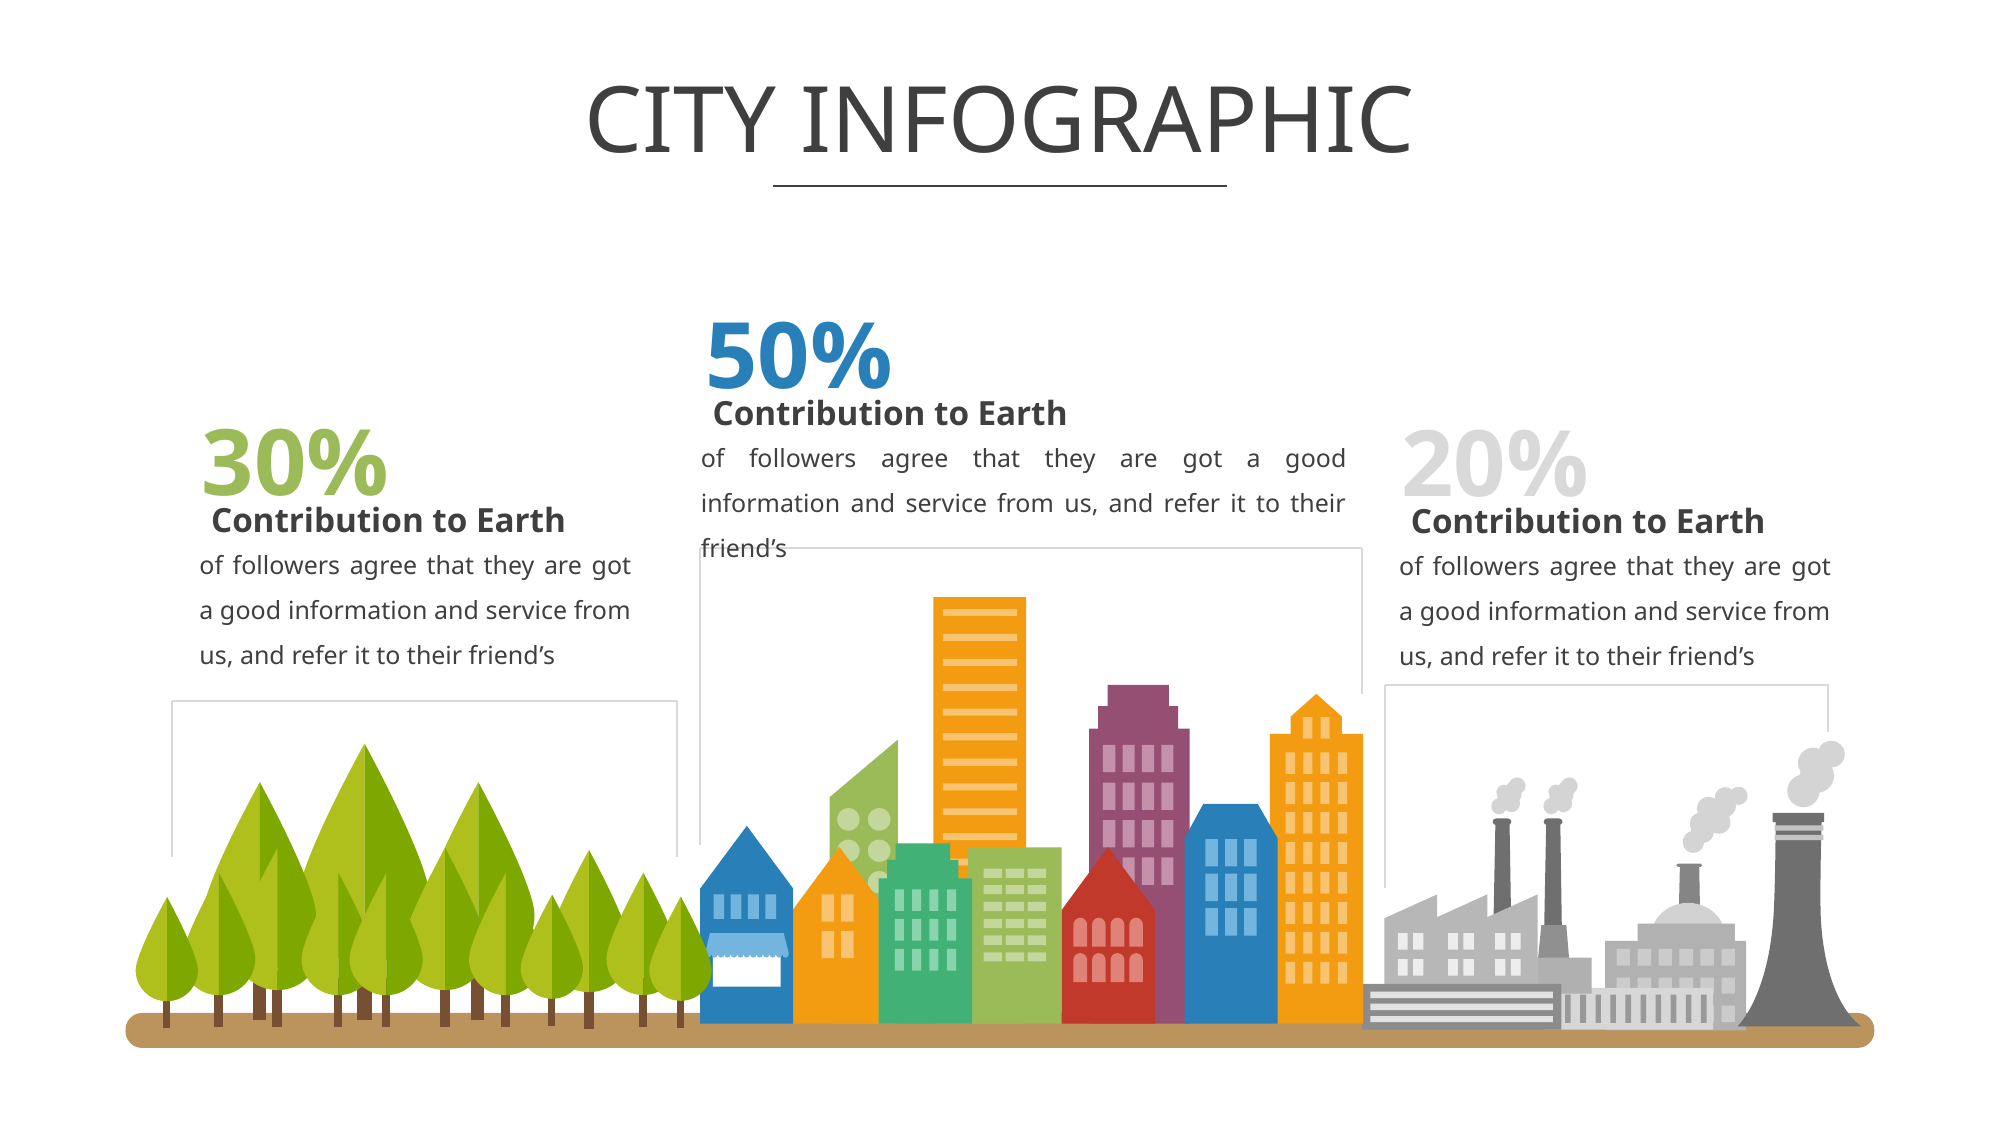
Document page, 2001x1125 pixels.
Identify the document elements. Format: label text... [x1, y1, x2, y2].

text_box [829, 739, 898, 846]
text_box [1061, 846, 1155, 1024]
title CITY INFOGRAPHIC [137, 59, 1863, 186]
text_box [1737, 740, 1862, 1027]
text_box of followers agree that they are got a good information and service from us, and refer it to their friend’s [1384, 528, 1846, 678]
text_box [1269, 693, 1364, 1024]
text_box of followers agree that they are got a good information and service from us, and refer it to their friend’s [686, 420, 1362, 570]
picture [135, 742, 713, 1029]
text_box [878, 843, 973, 1024]
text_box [973, 847, 1061, 1024]
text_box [1184, 803, 1278, 1024]
text_box of followers agree that they are got a good information and service from us, and refer it to their friend’s [184, 527, 647, 677]
text_box Contribution to Earth [1396, 492, 1782, 548]
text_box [794, 846, 878, 1024]
text_box 30% [186, 396, 405, 521]
text_box 50% [690, 289, 909, 415]
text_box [933, 597, 1027, 847]
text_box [1089, 684, 1190, 1024]
text_box 20% [1386, 397, 1605, 523]
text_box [1543, 785, 1749, 1031]
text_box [1361, 776, 1592, 1030]
text_box Contribution to Earth [697, 384, 1083, 440]
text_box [700, 825, 794, 1024]
text_box [125, 1013, 1875, 1048]
text_box Contribution to Earth [196, 491, 582, 546]
